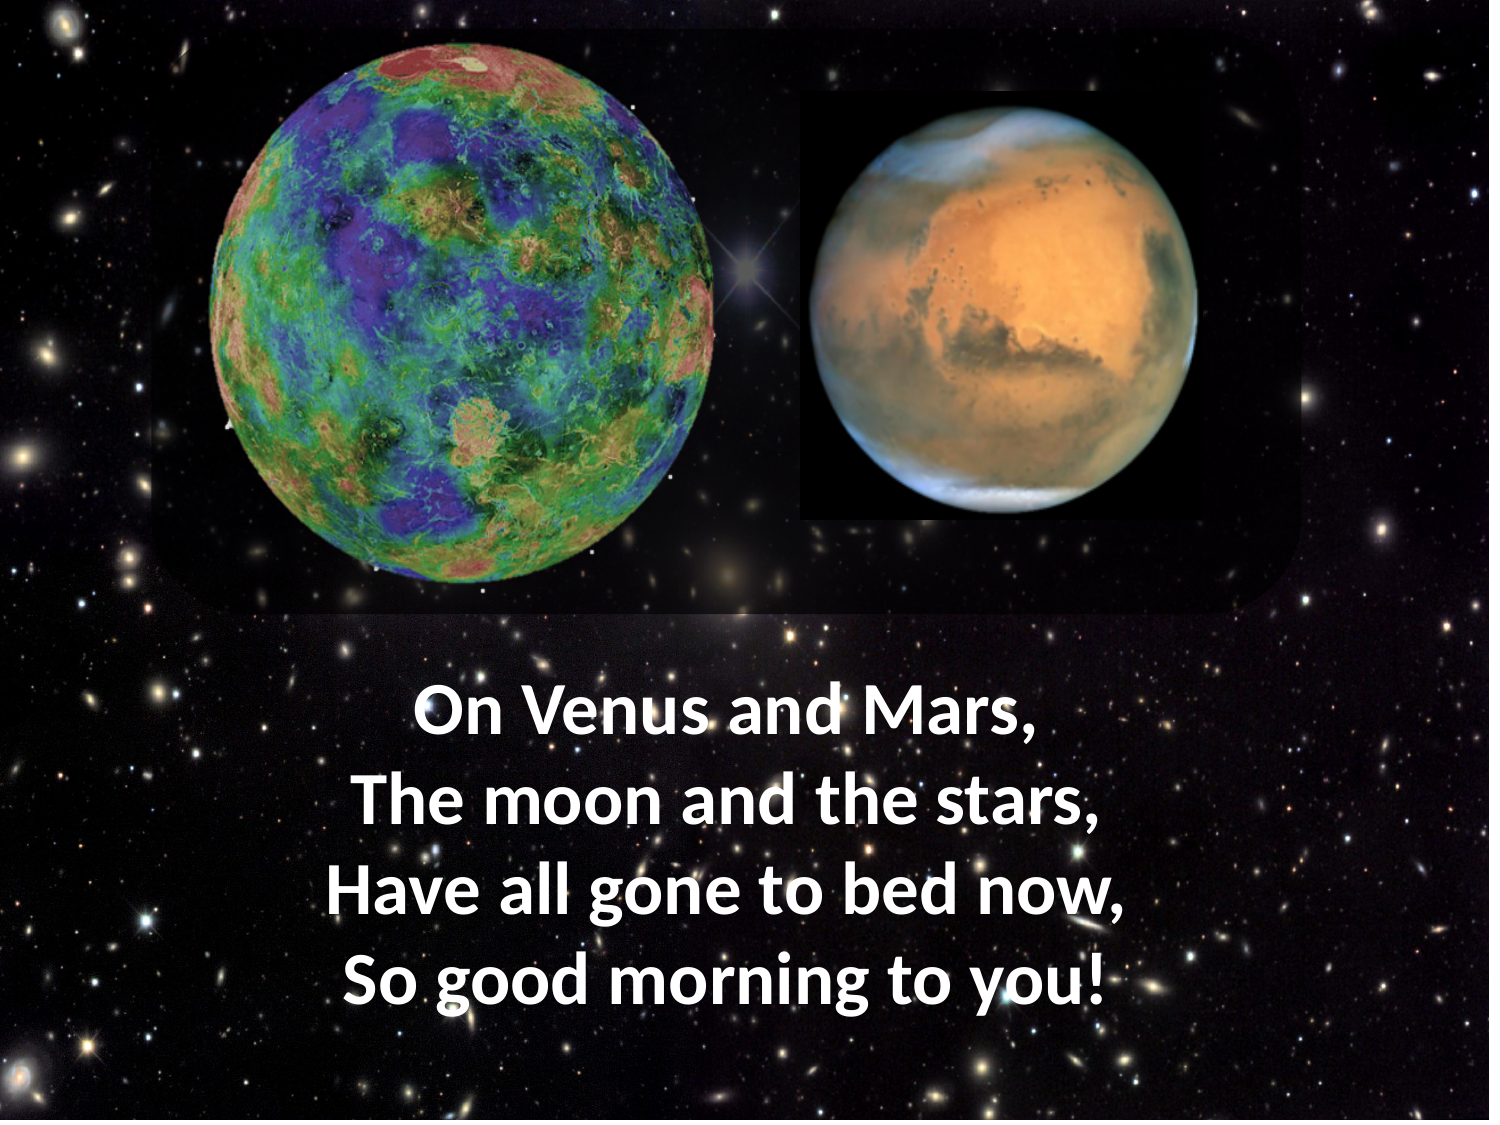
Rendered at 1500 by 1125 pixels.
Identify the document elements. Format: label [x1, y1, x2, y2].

text_box [151, 28, 1302, 617]
picture [0, 0, 1490, 1121]
